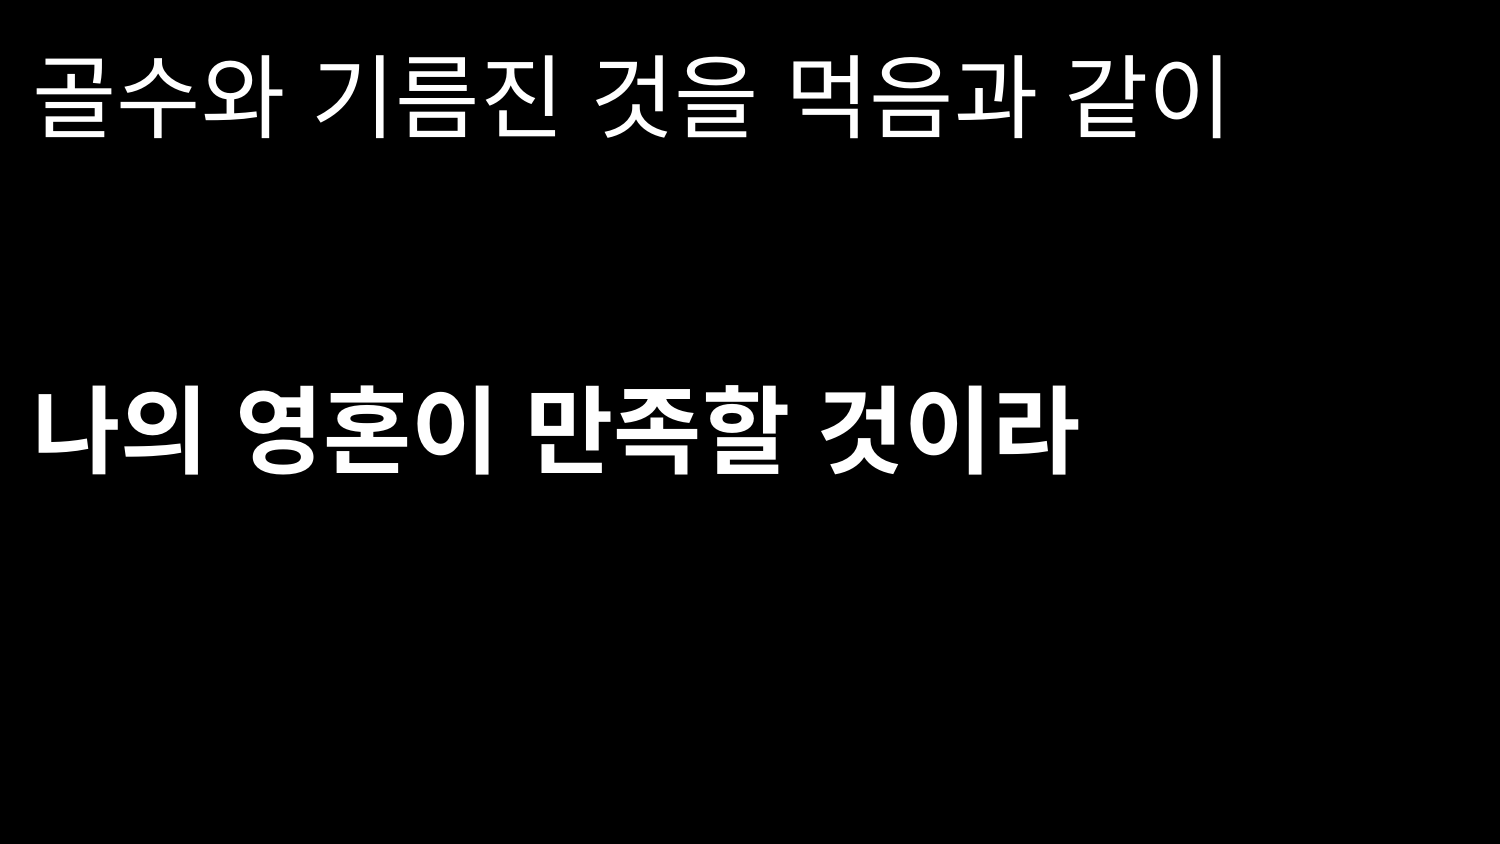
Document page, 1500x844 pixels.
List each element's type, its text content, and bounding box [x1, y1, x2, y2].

text_box 나의 영혼이 만족할 것이라 [17, 362, 1483, 493]
text_box 골수와 기름진 것을 먹음과 같이 [17, 32, 1483, 157]
